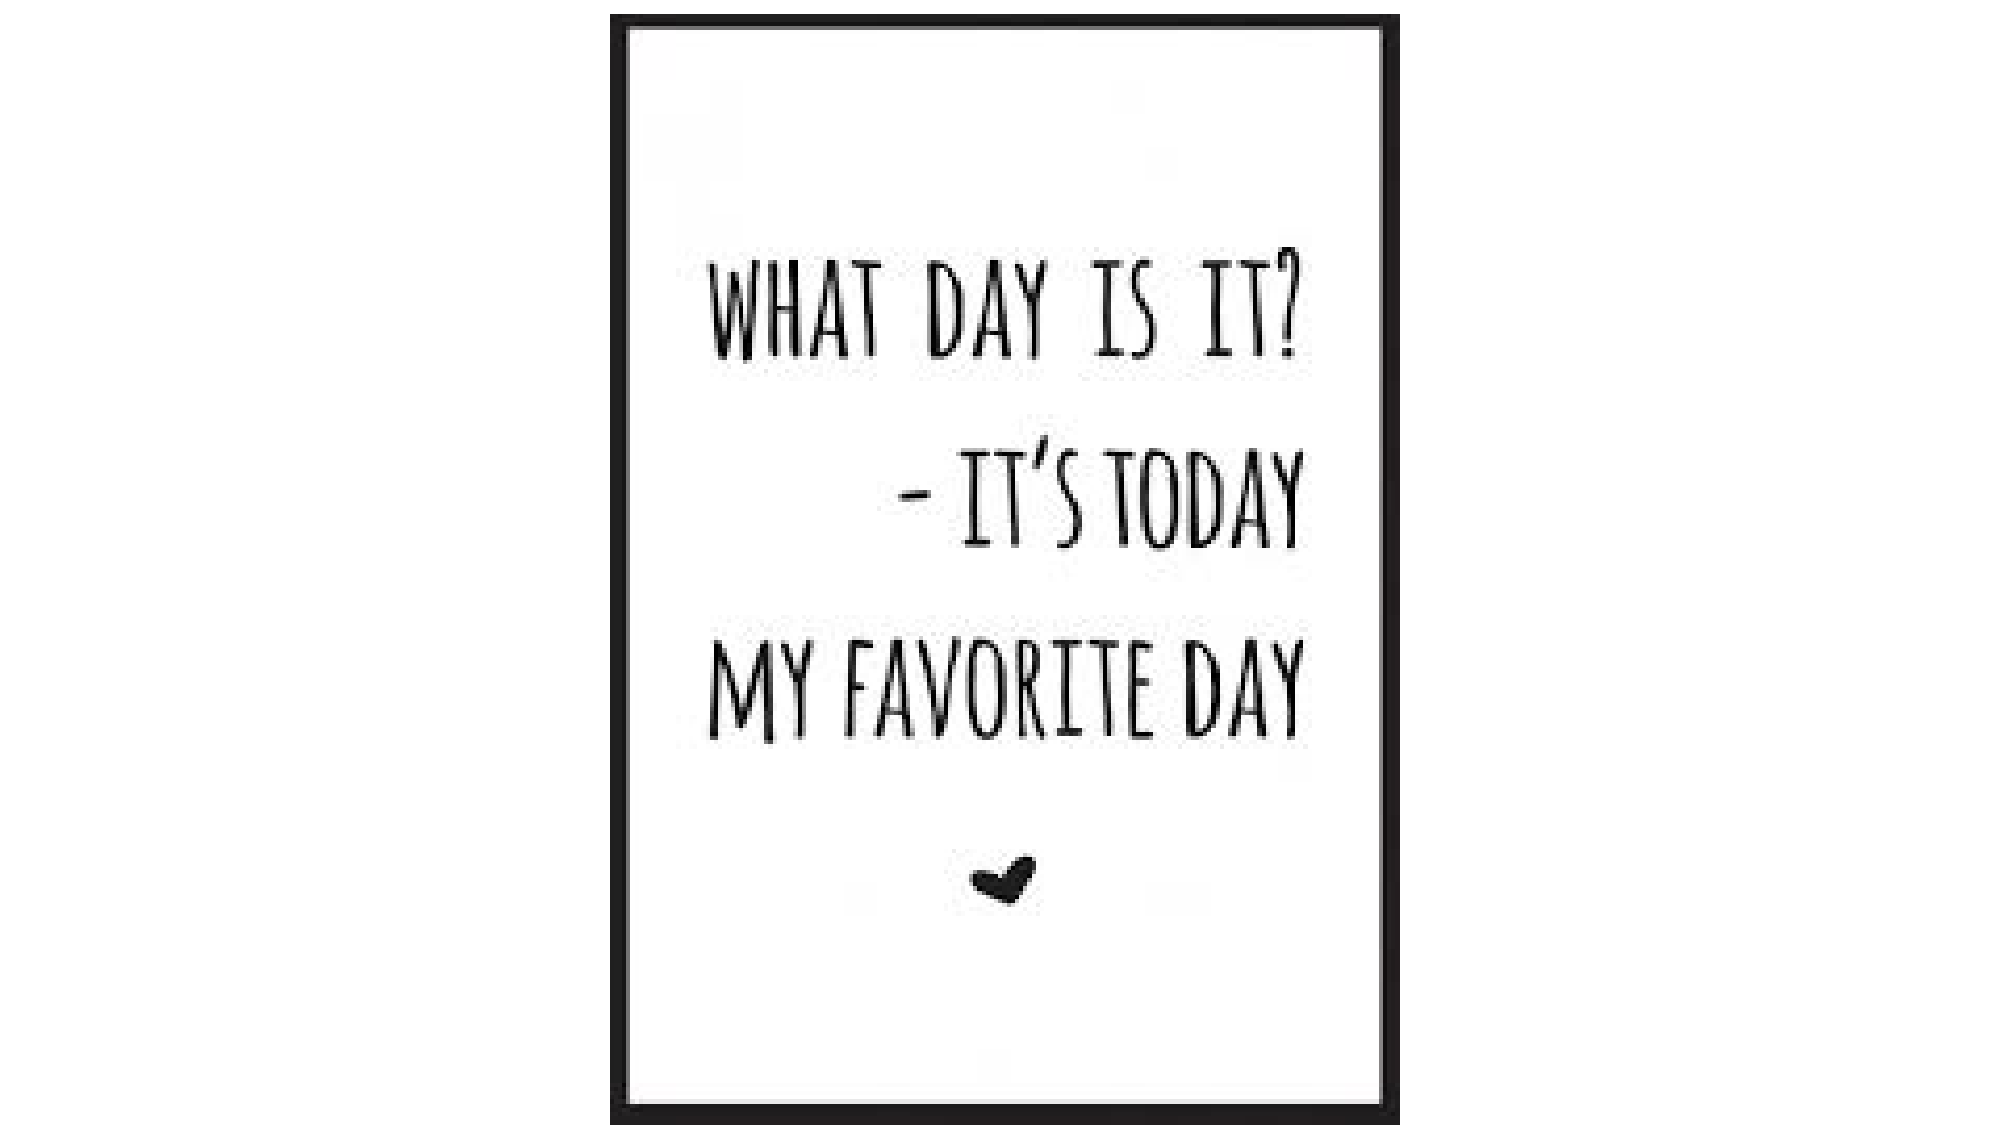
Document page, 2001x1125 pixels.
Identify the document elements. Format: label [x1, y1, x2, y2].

picture [610, 14, 1400, 1125]
